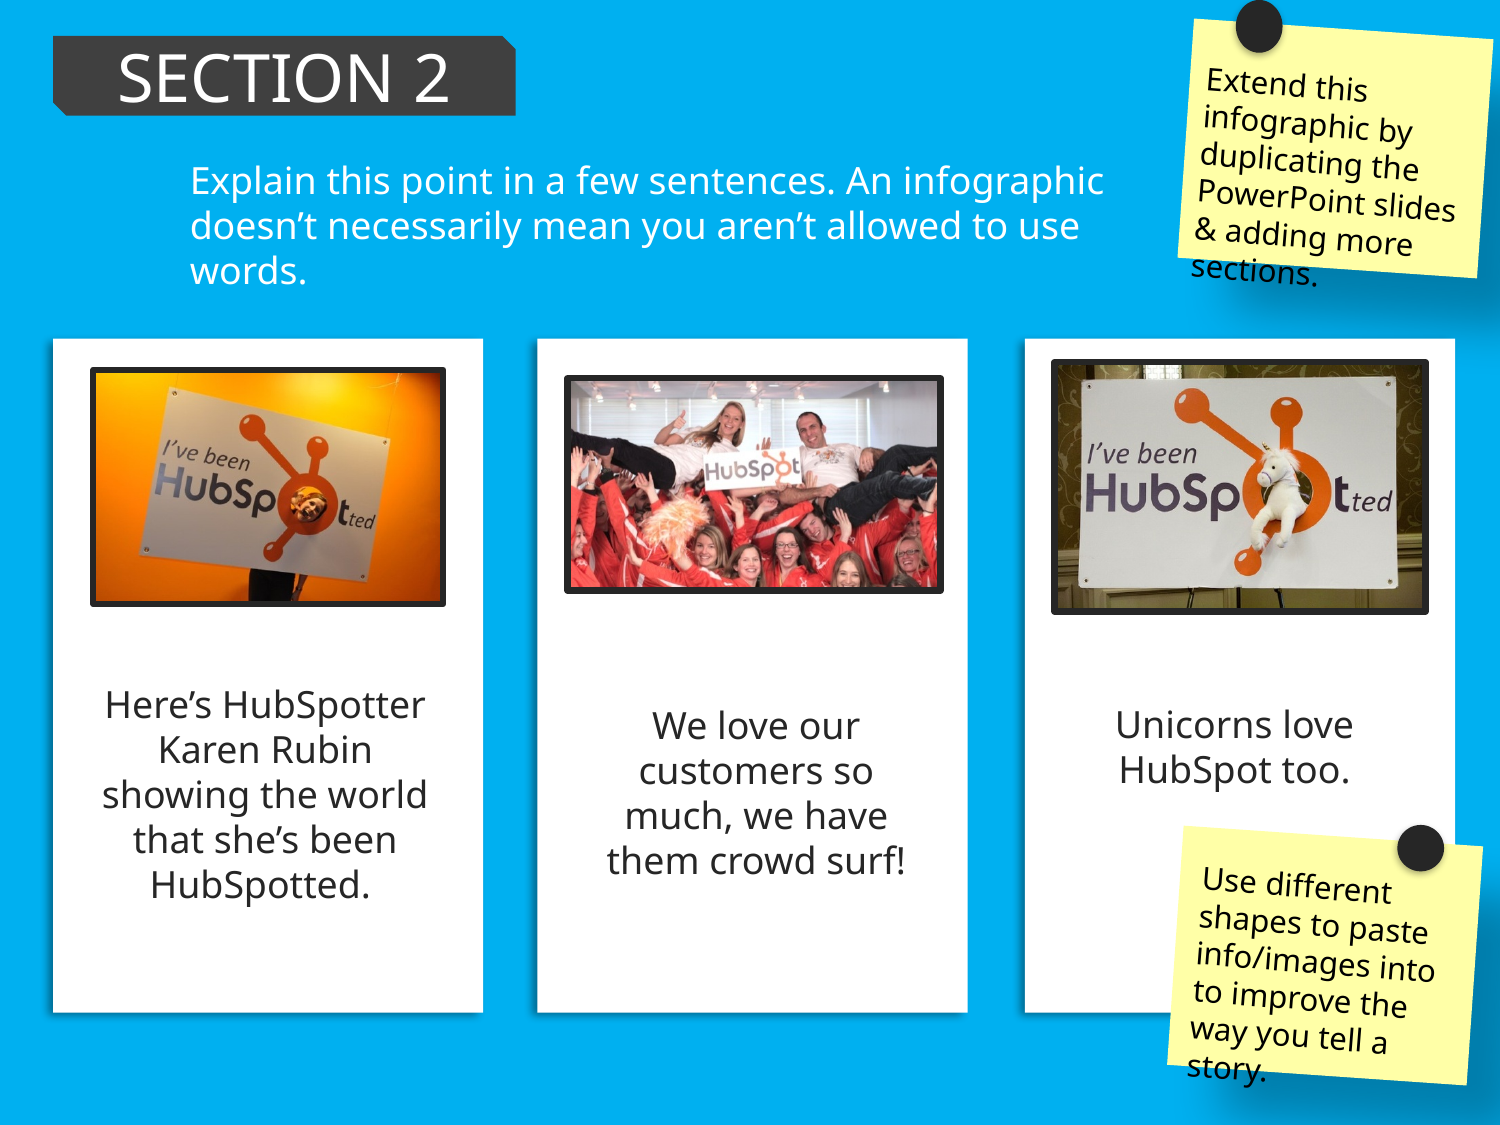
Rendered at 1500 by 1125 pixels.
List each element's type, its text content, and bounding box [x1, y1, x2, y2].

text_box We love our customers so much, we have them crowd surf! [571, 694, 941, 889]
text_box [535, 337, 970, 1015]
text_box Explain this point in a few sentences. An infographic doesn’t necessarily mean you aren’t allowed to use words. [174, 149, 1175, 300]
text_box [1181, 0, 1500, 338]
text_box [1174, 824, 1476, 1079]
text_box Here’s HubSpotter Karen Rubin showing the world that she’s been HubSpotted. [80, 673, 450, 914]
picture [1057, 364, 1423, 609]
picture [96, 372, 441, 602]
text_box [1023, 337, 1457, 1015]
text_box [51, 337, 485, 1015]
text_box Unicorns love HubSpot too. [1049, 694, 1420, 799]
picture [570, 381, 938, 588]
text_box SECTION 2 [50, 33, 518, 118]
